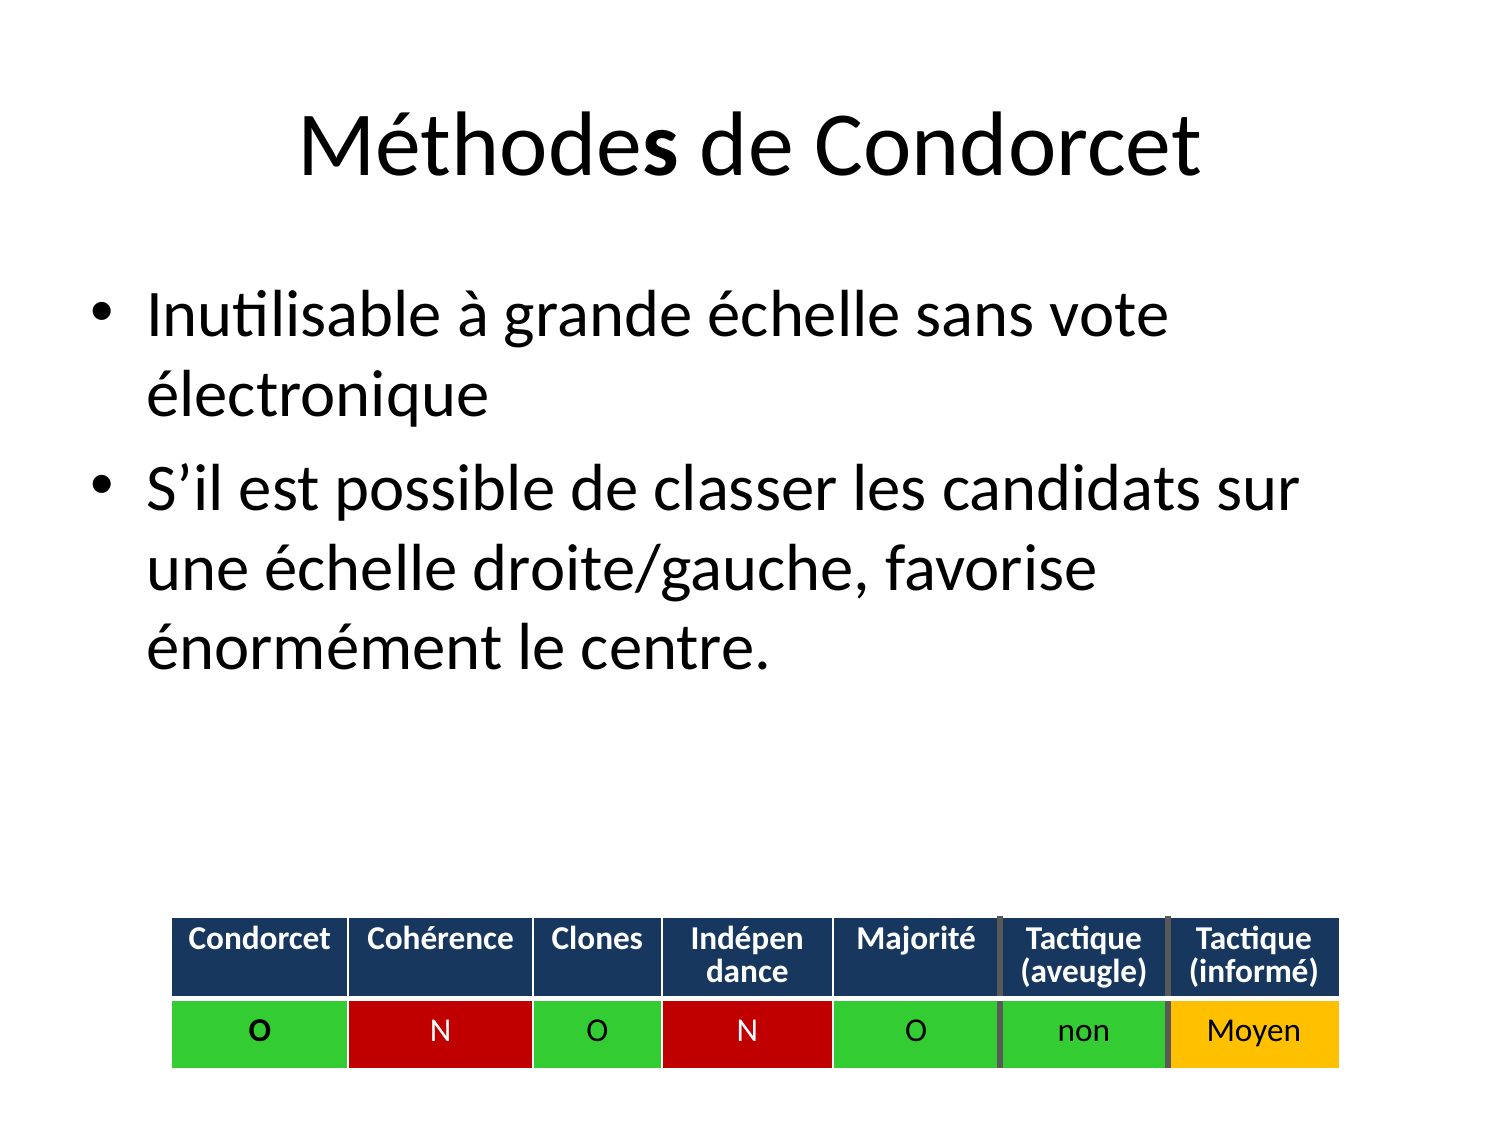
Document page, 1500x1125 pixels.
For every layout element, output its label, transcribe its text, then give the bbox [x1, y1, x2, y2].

table_cell O [172, 1001, 347, 1068]
table_cell O [834, 1001, 997, 1068]
table_cell O [534, 1001, 661, 1068]
table_cell non [1003, 1001, 1165, 1068]
table_header Tactique (aveugle) [1003, 918, 1165, 996]
table_header Condorcet [172, 918, 347, 996]
table_header Clones [534, 918, 661, 996]
table_header Majorité [834, 918, 997, 996]
table_header Indépen dance [663, 918, 832, 996]
list Inutilisable à grande échelle sans vote électronique S’il est possible de classer les candidats sur une échelle droite/gauche, favorise énormément le centre. [75, 262, 1425, 1005]
table_cell N [349, 1001, 532, 1068]
title Méthodes de Condorcet [75, 45, 1425, 233]
table_cell Moyen [1171, 1001, 1339, 1068]
table_header Tactique (informé) [1171, 918, 1339, 996]
table_header Cohérence [349, 918, 532, 996]
table_cell N [663, 1001, 832, 1068]
